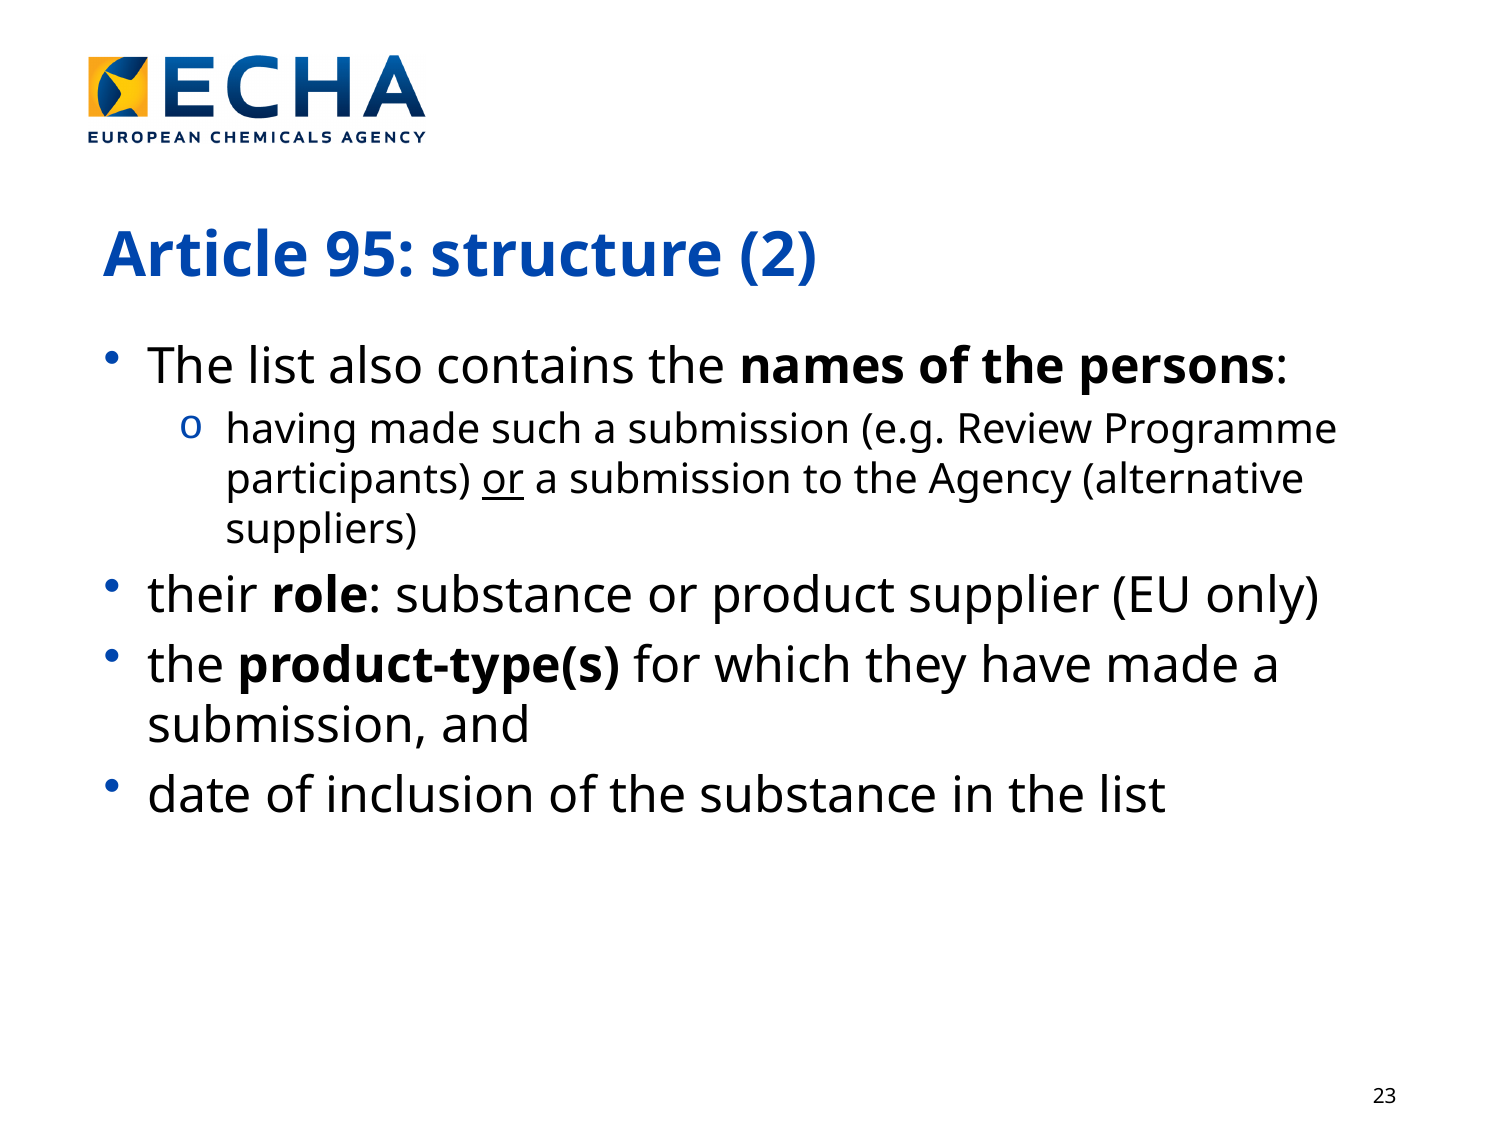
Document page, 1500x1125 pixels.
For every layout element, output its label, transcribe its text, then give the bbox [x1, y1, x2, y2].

list Article 95: structure (2) [88, 206, 1412, 296]
picture [88, 54, 426, 144]
slide_number 23 [1174, 1074, 1412, 1125]
list The list also contains the names of the persons: having made such a submission (e.g. Review Programme participants) or a submission to the Agency (alternative suppliers) their role: substance or product supplier (EU only) the product-type(s) for which they have made a submission, and date of inclusion of the substance in the list [88, 326, 1412, 1010]
